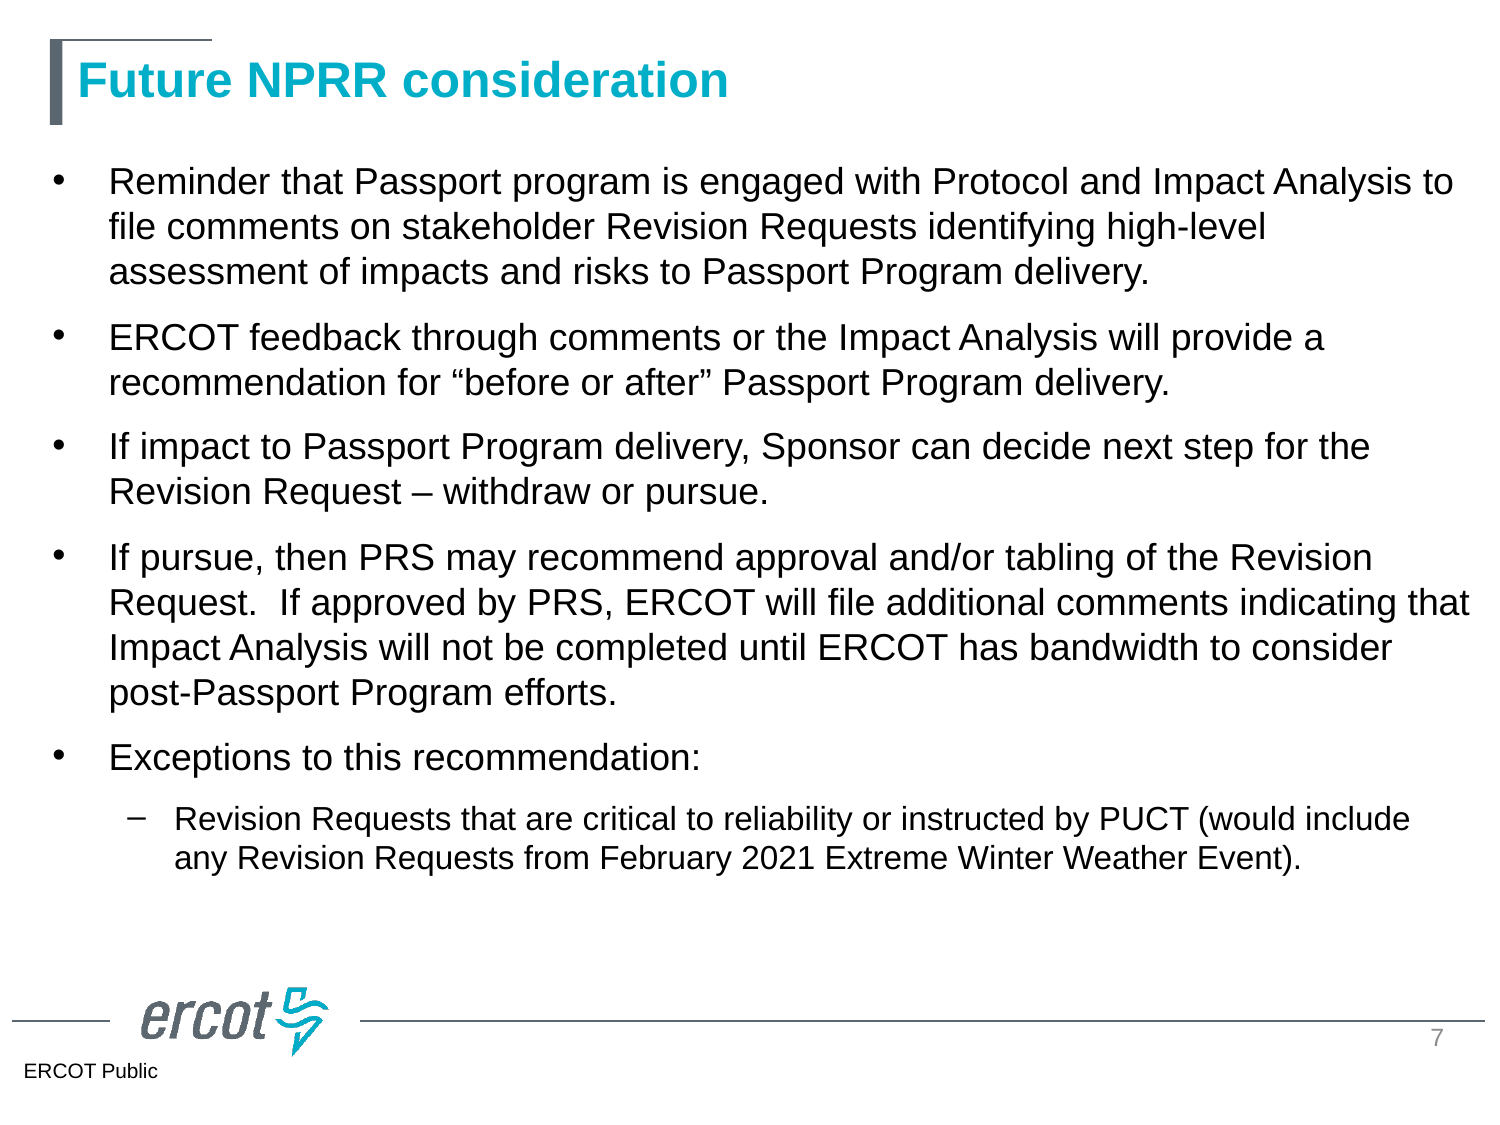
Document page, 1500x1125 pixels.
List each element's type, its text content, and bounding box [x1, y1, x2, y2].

title Future NPRR consideration [62, 39, 1450, 134]
slide_number 7 [1387, 1012, 1488, 1062]
picture [137, 988, 332, 1059]
list Reminder that Passport program is engaged with Protocol and Impact Analysis to file comments on stakeholder Revision Requests identifying high-level assessment of impacts and risks to Passport Program delivery. ERCOT feedback through comments or the Impact Analysis will provide a recommendation for “before or after” Passport Program delivery. If impact to Passport Program delivery, Sponsor can decide next step for the Revision Request – withdraw or pursue. If pursue, then PRS may recommend approval and/or tabling of the Revision Request. If approved by PRS, ERCOT will file additional comments indicating that Impact Analysis will not be completed until ERCOT has bandwidth to consider post-Passport Program efforts. Exceptions to this recommendation: Revision Requests that are critical to reliability or instructed by PUCT (would include any Revision Requests from February 2021 Extreme Winter Weather Event). [37, 149, 1488, 988]
